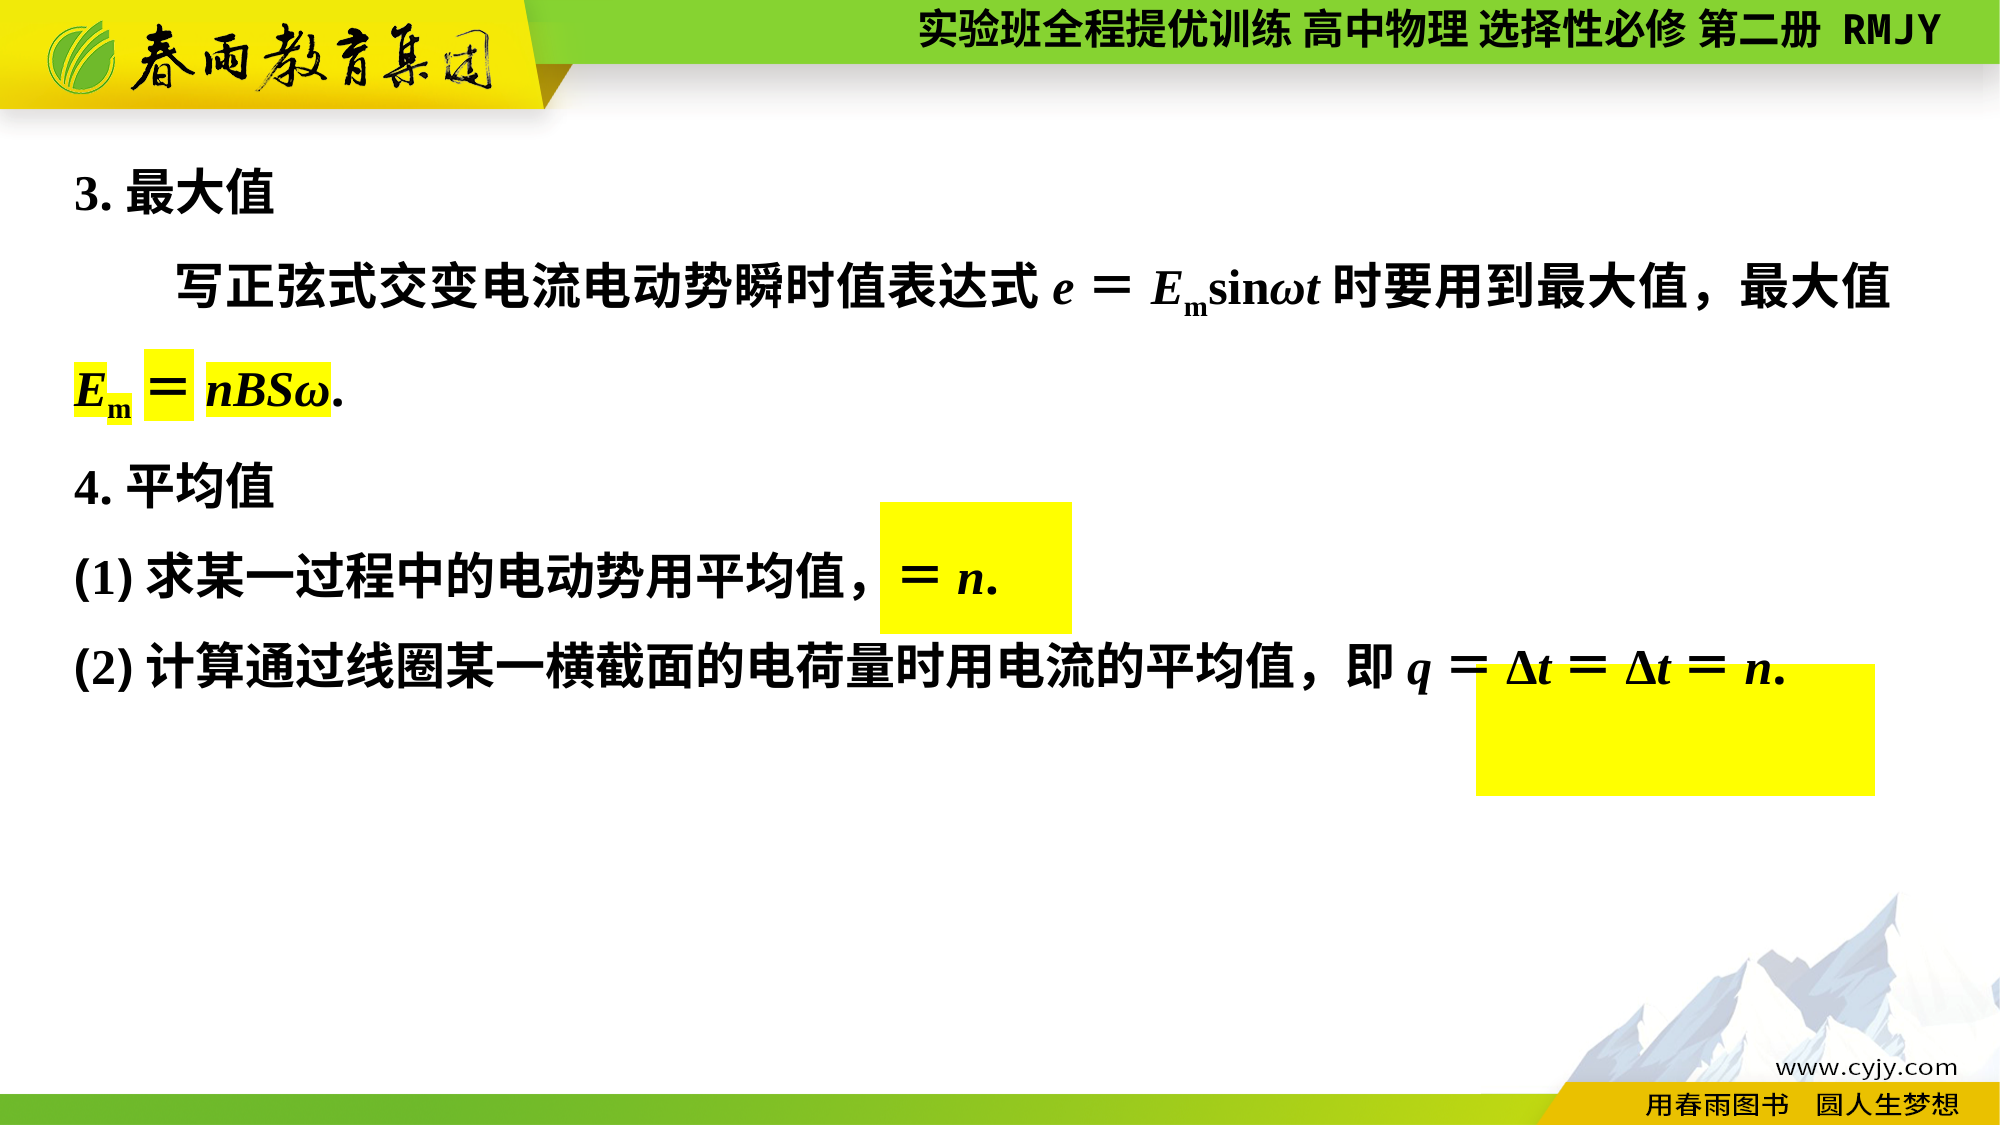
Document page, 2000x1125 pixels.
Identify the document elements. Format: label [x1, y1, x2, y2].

text_box [1477, 665, 1874, 795]
picture [0, 0, 2000, 1125]
text_box [881, 503, 1071, 633]
